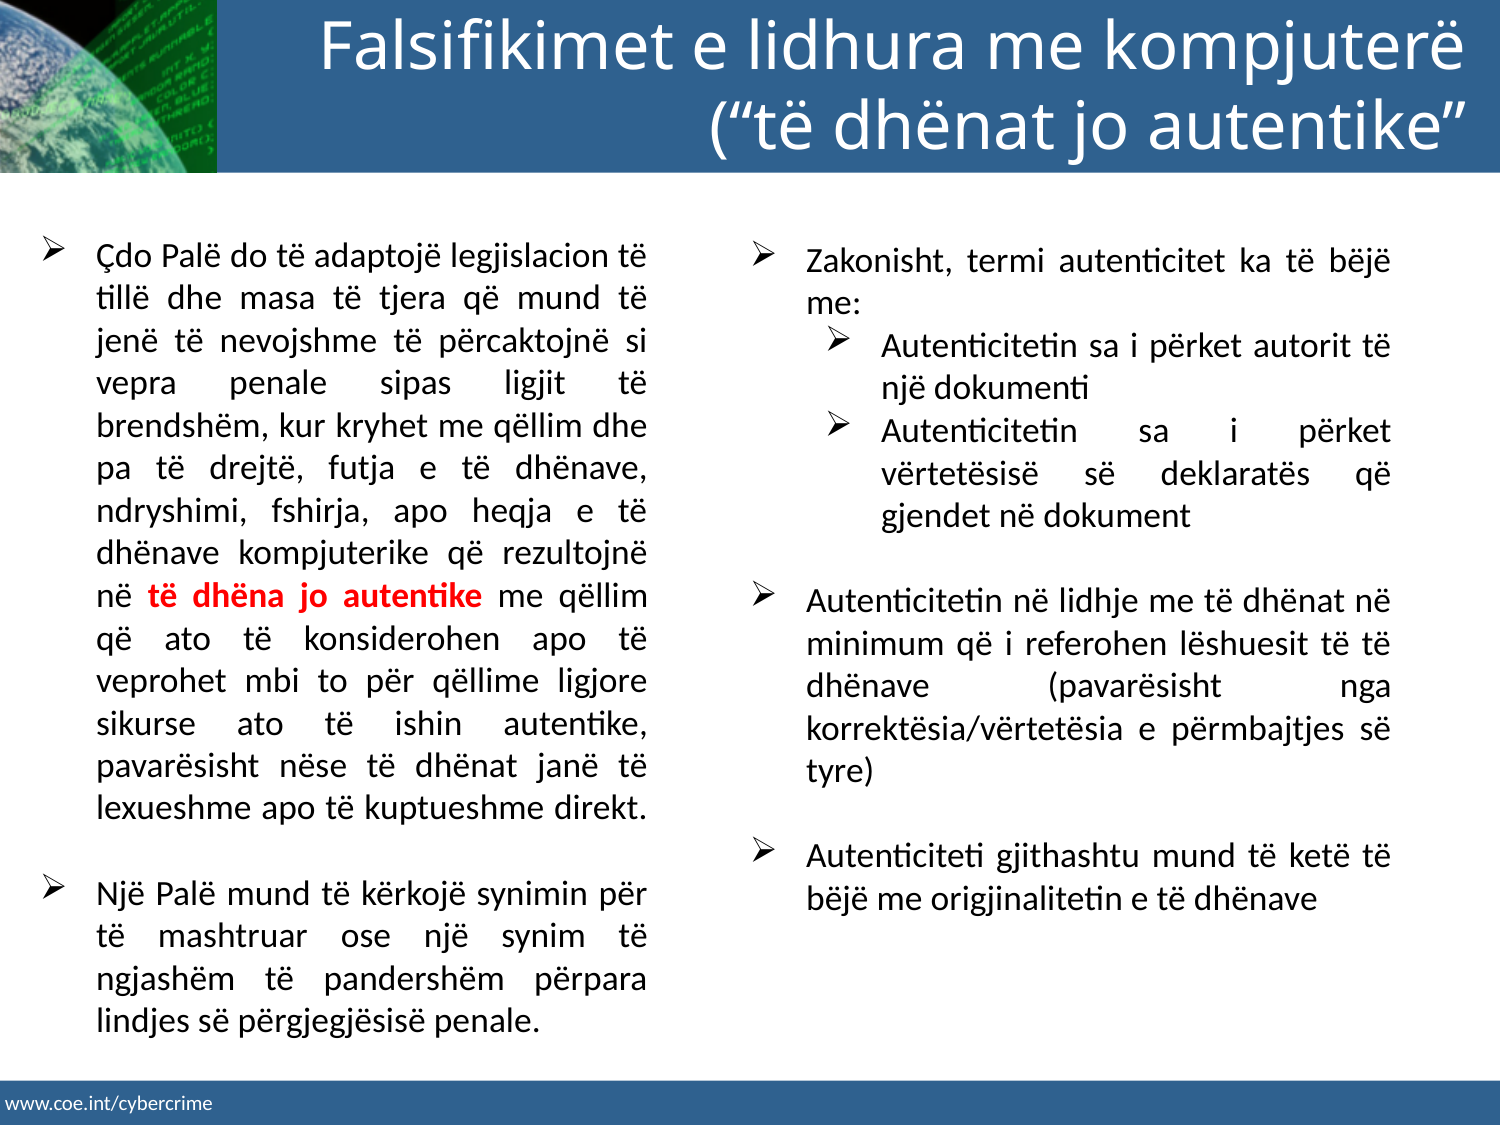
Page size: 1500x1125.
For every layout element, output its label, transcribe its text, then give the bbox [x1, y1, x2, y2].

text_box Zakonisht, termi autenticitet ka të bëjë me: Autenticitetin sa i përket autorit të një dokumenti Autenticitetin sa i përket vërtetësisë së deklaratës që gjendet në dokument Autenticitetin në lidhje me të dhënat në minimum që i referohen lëshuesit të të dhënave (pavarësisht nga korrektësia/vërtetësia e përmbajtjes së tyre) Autenticiteti gjithashtu mund të ketë të bëjë me origjinalitetin e të dhënave [734, 229, 1407, 925]
text_box Çdo Palë do të adaptojë legjislacion të tillë dhe masa të tjera që mund të jenë të nevojshme të përcaktojnë si vepra penale sipas ligjit të brendshëm, kur kryhet me qëllim dhe pa të drejtë, futja e të dhënave, ndryshimi, fshirja, apo heqja e të dhënave kompjuterike që rezultojnë në të dhëna jo autentike me qëllim që ato të konsiderohen apo të veprohet mbi to për qëllime ligjore sikurse ato të ishin autentike, pavarësisht nëse të dhënat janë të lexueshme apo të kuptueshme direkt. Një Palë mund të kërkojë synimin për të mashtruar ose një synim të ngjashëm të pandershëm përpara lindjes së përgjegjësisë penale. [25, 224, 664, 1048]
text_box Falsifikimet e lidhura me kompjuterë (“të dhënat jo autentike” [230, 0, 1483, 171]
picture [0, 0, 217, 173]
